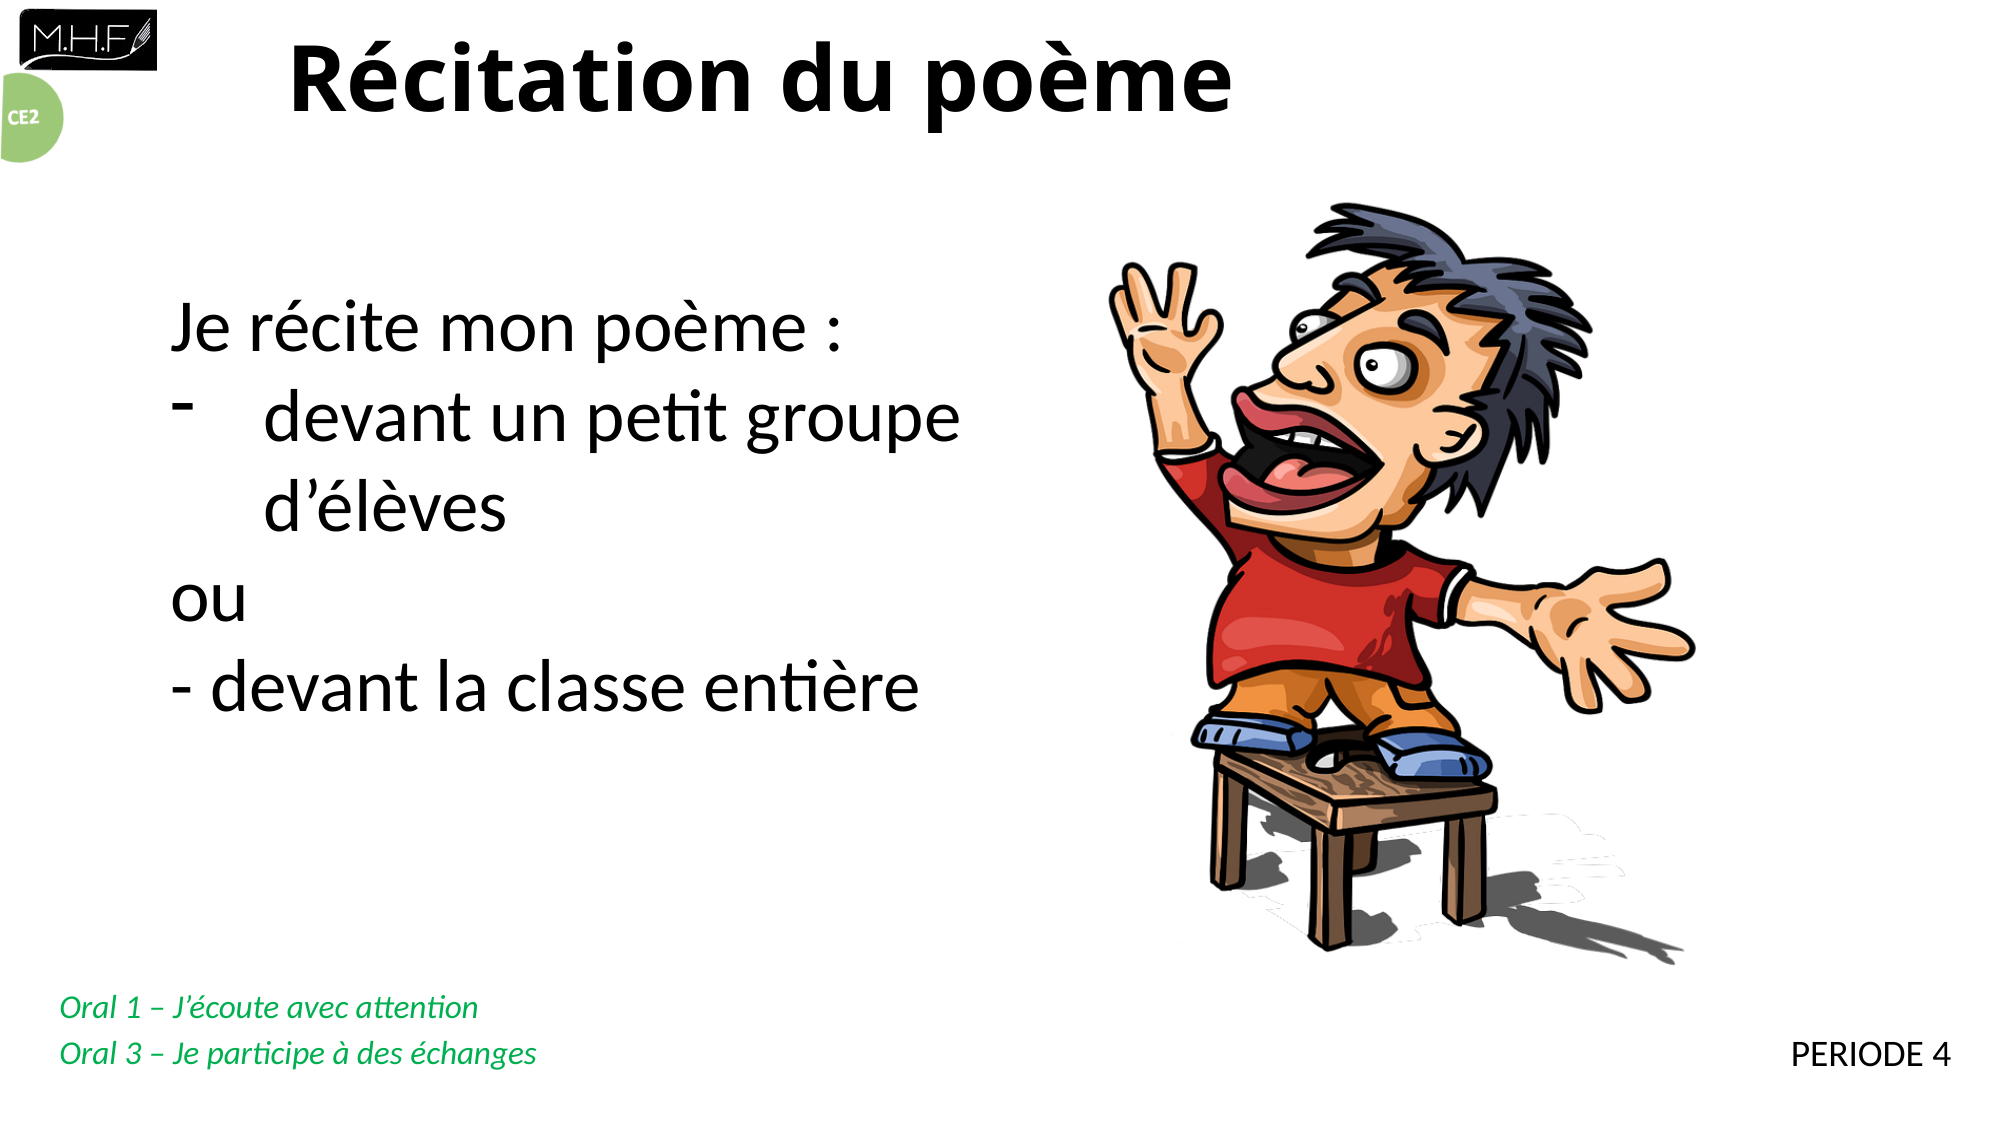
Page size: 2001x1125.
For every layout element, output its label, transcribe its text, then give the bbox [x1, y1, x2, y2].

title Récitation du poème [271, 7, 1818, 156]
picture [0, 7, 157, 201]
text_box Je récite mon poème : devant un petit groupe d’élèves ou - devant la classe entière [155, 268, 1045, 824]
text_box Oral 1 – J’écoute avec attention Oral 3 – Je participe à des échanges [44, 977, 1346, 1092]
picture [1085, 162, 1700, 978]
text_box PERIODE 4 [1362, 1021, 1967, 1082]
